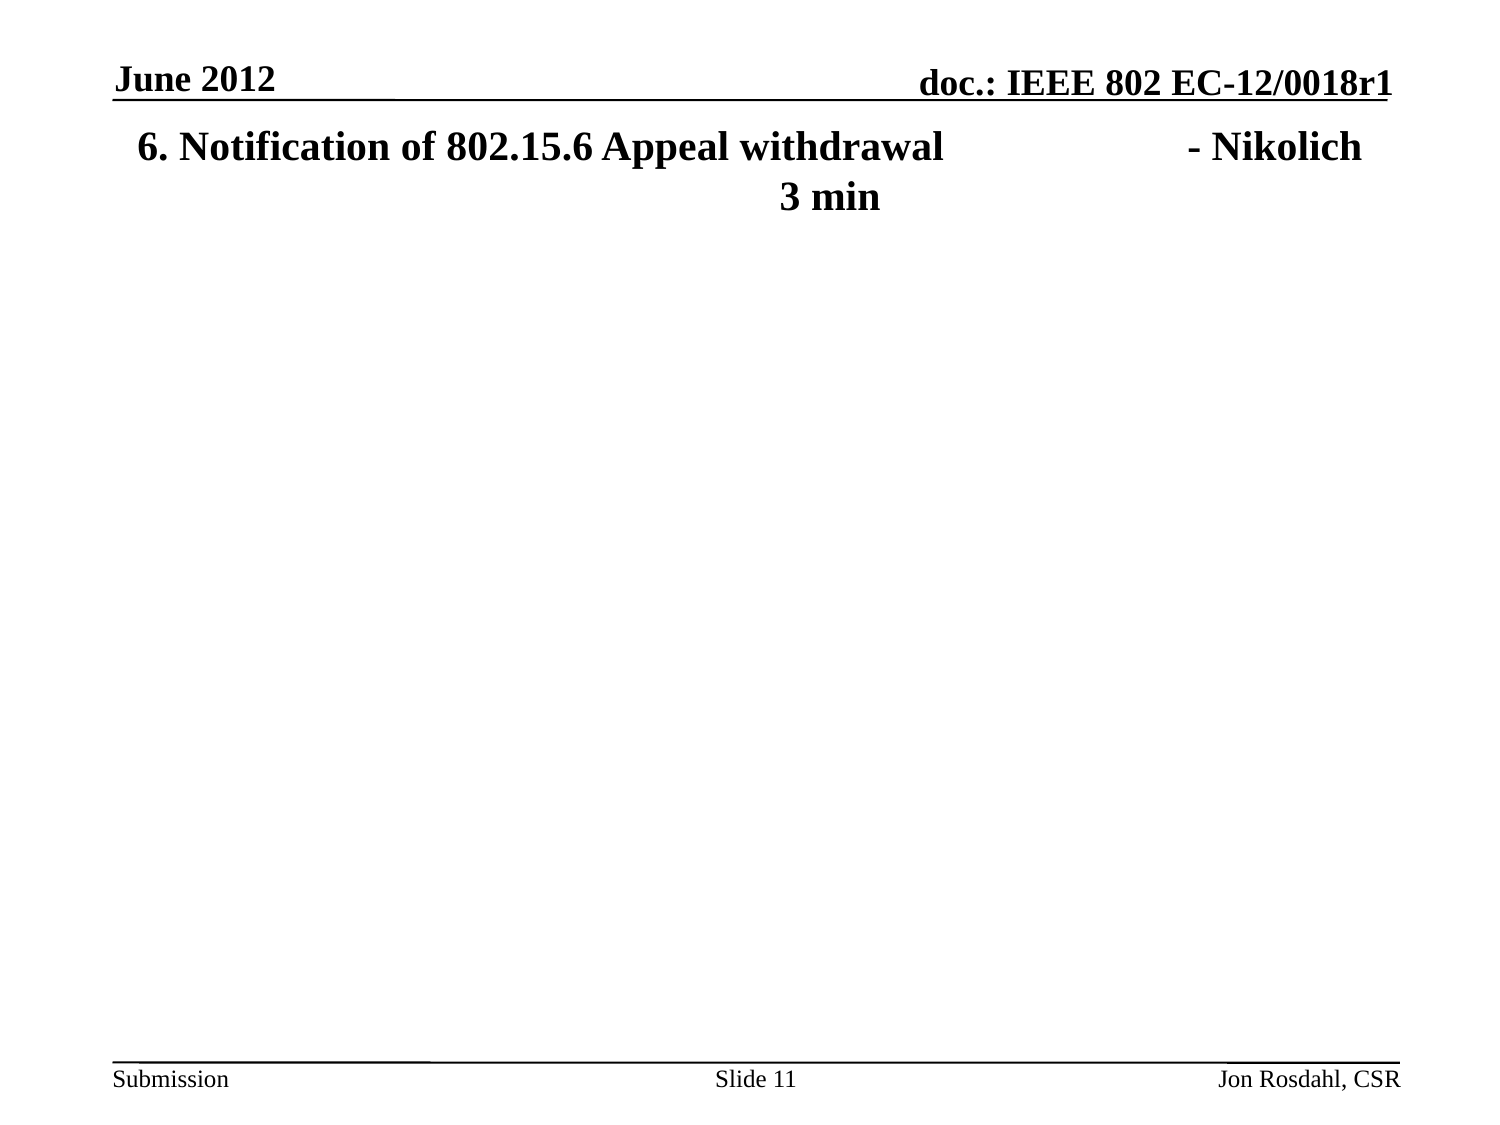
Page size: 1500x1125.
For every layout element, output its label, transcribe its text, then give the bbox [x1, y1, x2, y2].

title 6. Notification of 802.15.6 Appeal withdrawal - Nikolich 3 min [112, 112, 1388, 226]
footer Jon Rosdahl, CSR [878, 1061, 1402, 1093]
slide_number Slide 11 [712, 1061, 800, 1123]
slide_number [114, 54, 423, 100]
